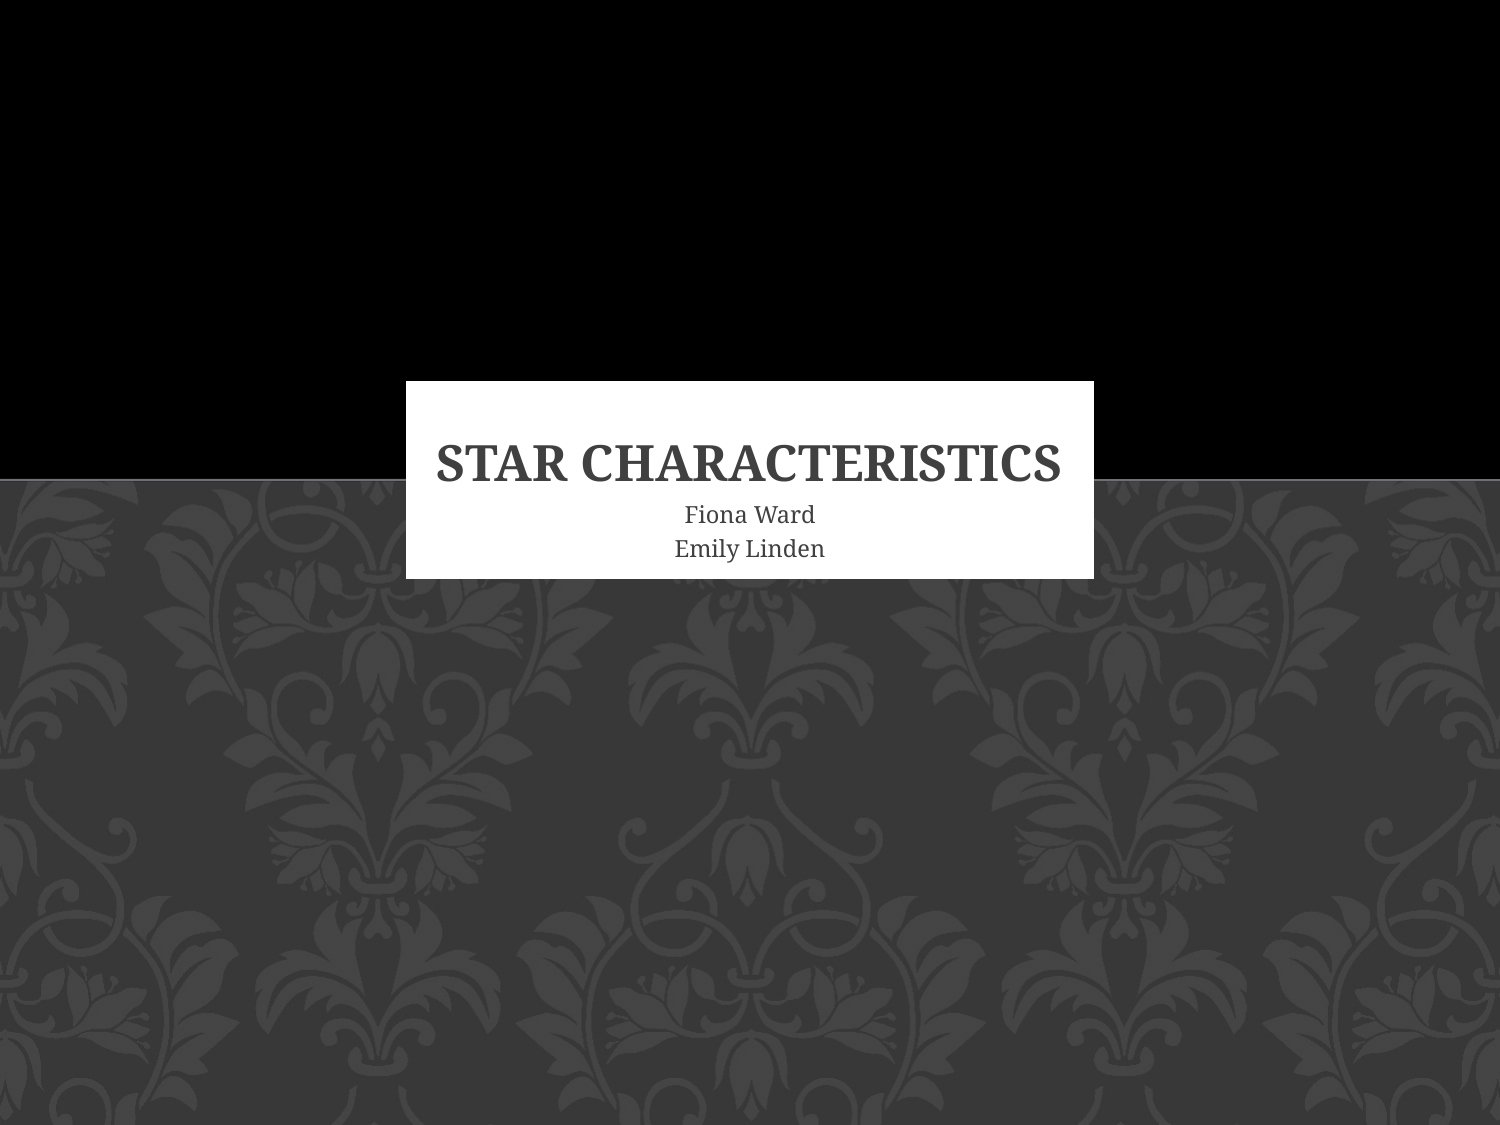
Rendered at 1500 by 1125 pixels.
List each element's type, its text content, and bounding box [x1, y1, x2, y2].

subtitle Fiona Ward Emily Linden [420, 499, 1080, 570]
title Star Characteristics [415, 387, 1085, 498]
